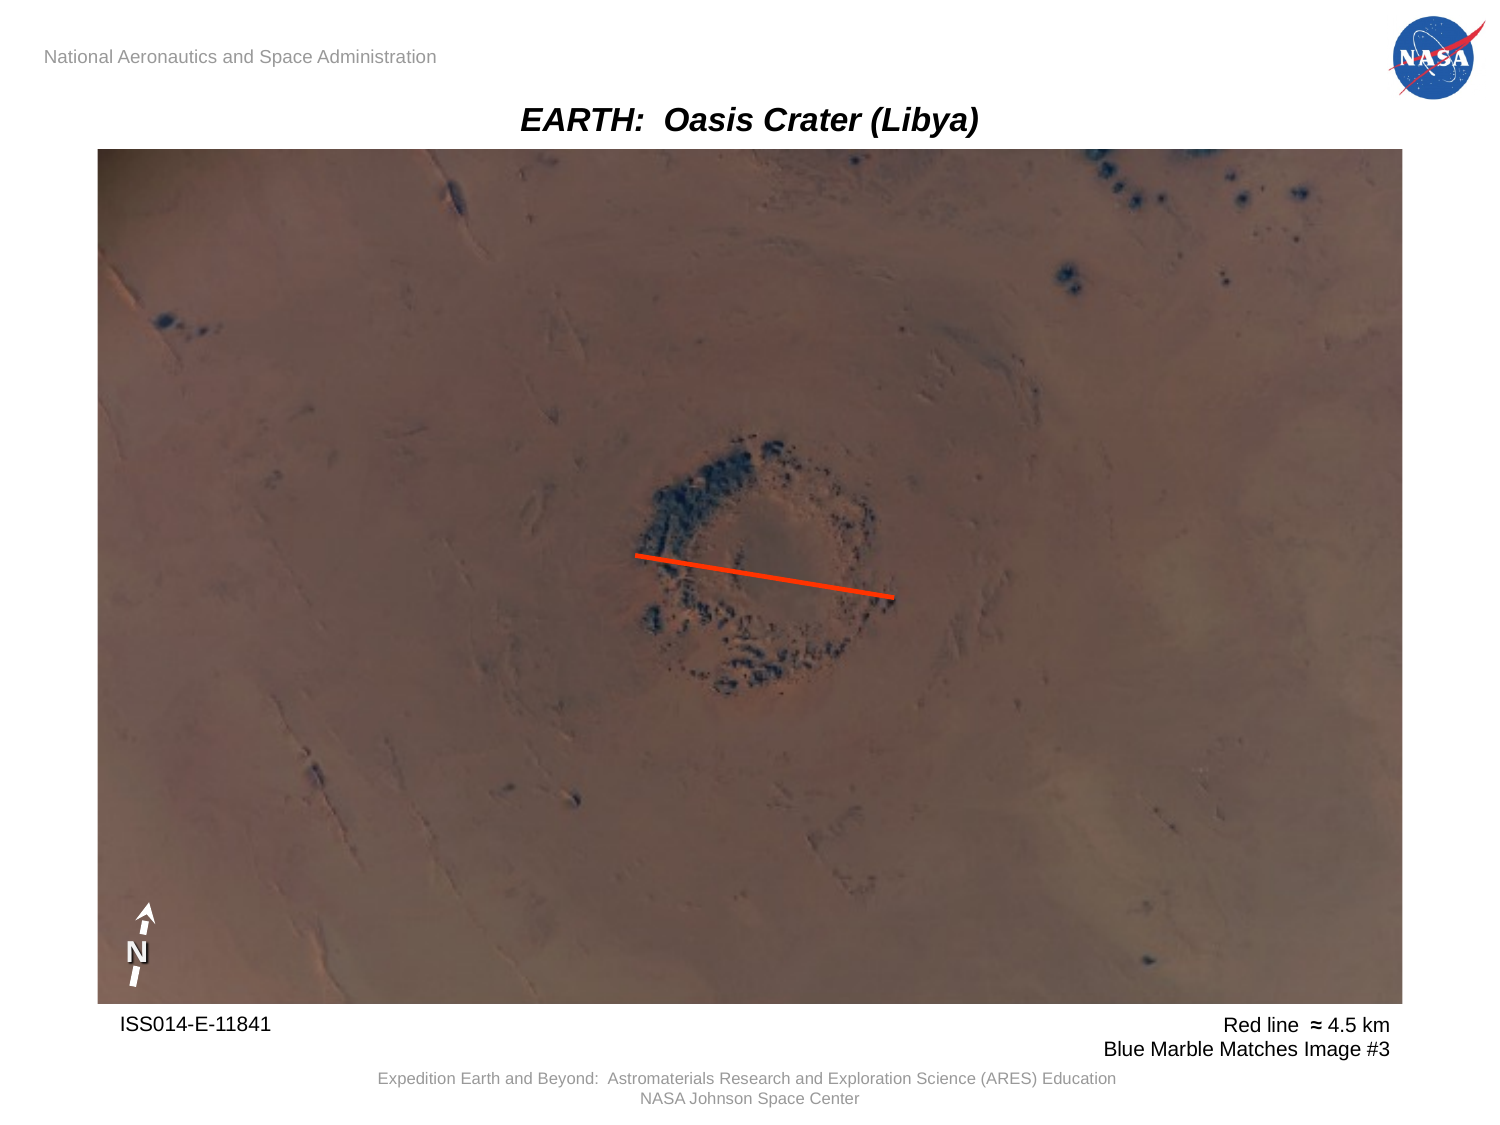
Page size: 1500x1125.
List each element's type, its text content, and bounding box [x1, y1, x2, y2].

picture [1387, 15, 1486, 100]
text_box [97, 148, 1403, 1068]
text_box EARTH: Oasis Crater (Libya) [381, 90, 1119, 146]
